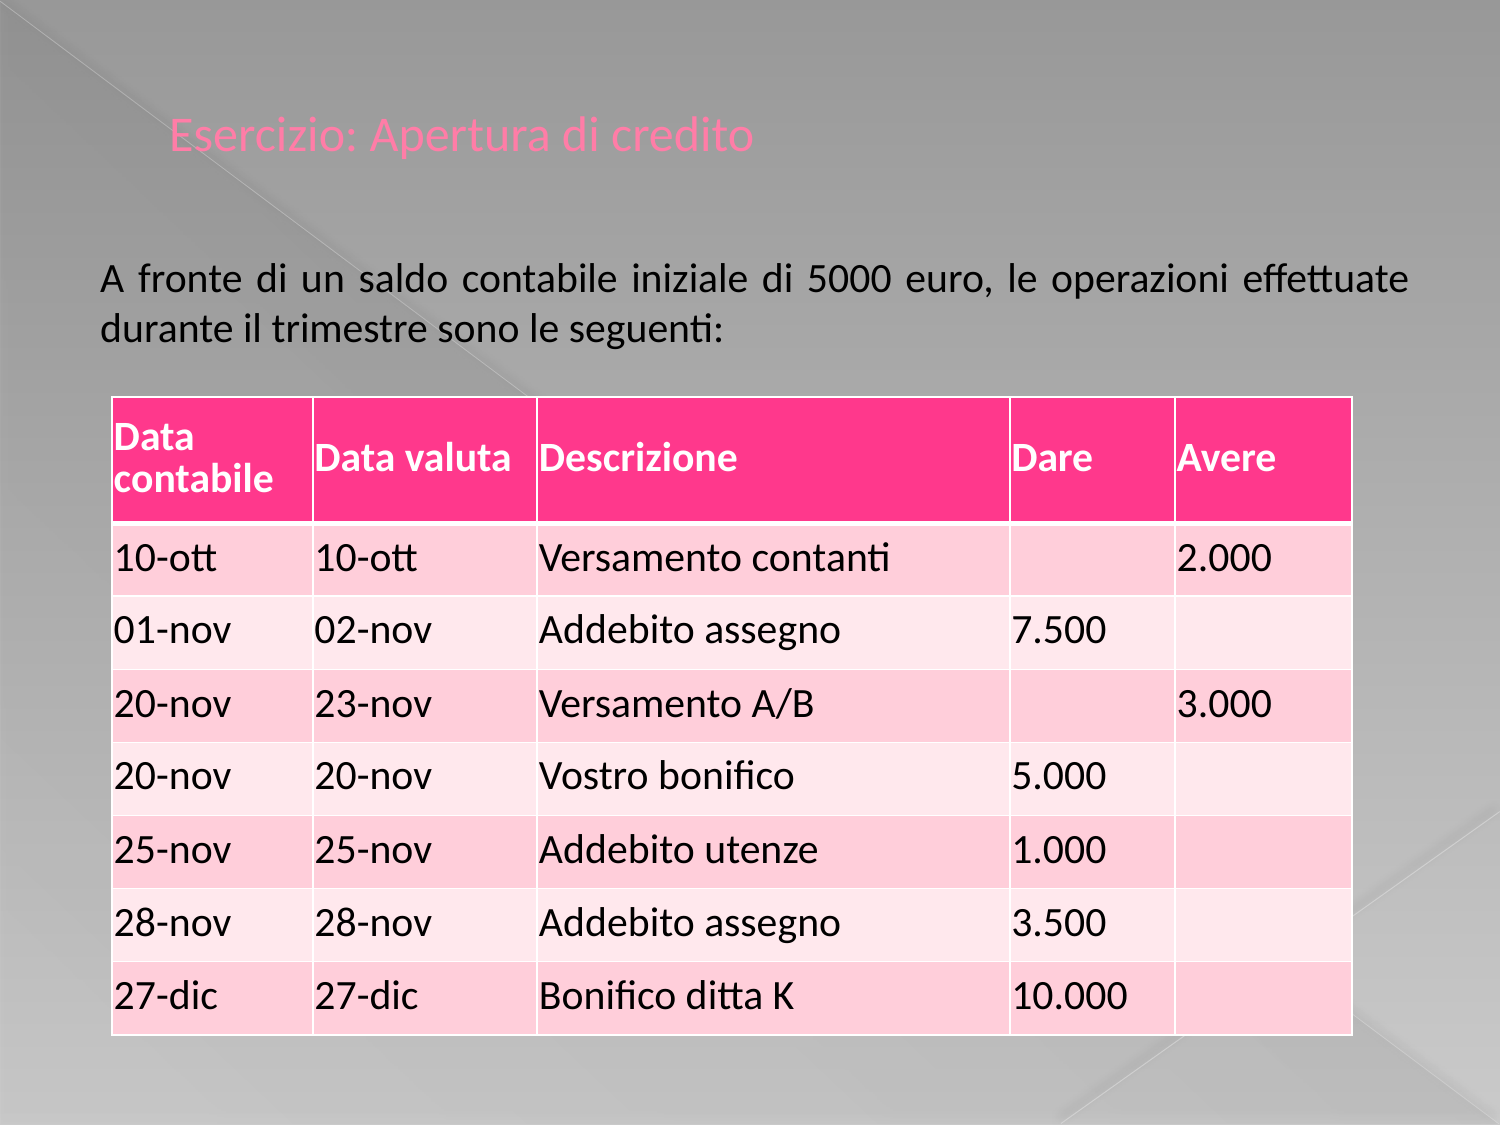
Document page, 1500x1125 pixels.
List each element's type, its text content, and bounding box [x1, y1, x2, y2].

table_cell 20-nov [314, 743, 536, 815]
table_header Data contabile [113, 398, 312, 521]
table_header Dare [1011, 398, 1174, 521]
table_cell Versamento contanti [538, 526, 1009, 595]
table_cell 20-nov [113, 670, 312, 742]
table_header Descrizione [538, 398, 1009, 521]
table_cell Addebito utenze [538, 816, 1009, 888]
table_cell [1011, 670, 1174, 742]
table_cell 27-dic [113, 962, 312, 1034]
table_cell Bonifico ditta K [538, 962, 1009, 1034]
table_cell 28-nov [113, 889, 312, 961]
table_header Avere [1176, 398, 1351, 521]
table_cell 10.000 [1011, 962, 1174, 1034]
table_cell 10-ott [314, 526, 536, 595]
table_cell [1011, 526, 1174, 595]
table_cell [1176, 816, 1351, 888]
table_cell 01-nov [113, 597, 312, 669]
table_cell 1.000 [1011, 816, 1174, 888]
table_cell 25-nov [113, 816, 312, 888]
table_cell [1176, 597, 1351, 669]
table_cell Vostro bonifico [538, 743, 1009, 815]
table_cell 25-nov [314, 816, 536, 888]
table_cell 20-nov [113, 743, 312, 815]
table_cell 23-nov [314, 670, 536, 742]
table_cell Addebito assegno [538, 597, 1009, 669]
table_cell 7.500 [1011, 597, 1174, 669]
table_cell [1176, 962, 1351, 1034]
table_cell Versamento A/B [538, 670, 1009, 742]
table_cell [1176, 743, 1351, 815]
table_cell 5.000 [1011, 743, 1174, 815]
table_cell 2.000 [1176, 526, 1351, 595]
table_cell 27-dic [314, 962, 536, 1034]
table_cell 02-nov [314, 597, 536, 669]
table_cell 10-ott [113, 526, 312, 595]
table_cell 3.500 [1011, 889, 1174, 961]
table_cell [1176, 889, 1351, 961]
title Esercizio: Apertura di credito [75, 43, 1425, 220]
table_cell 3.000 [1176, 670, 1351, 742]
table_header Data valuta [314, 398, 536, 521]
table_cell 28-nov [314, 889, 536, 961]
list A fronte di un saldo contabile iniziale di 5000 euro, le operazioni effettuate durante il trimestre sono le seguenti: [75, 243, 1425, 1059]
table_cell Addebito assegno [538, 889, 1009, 961]
